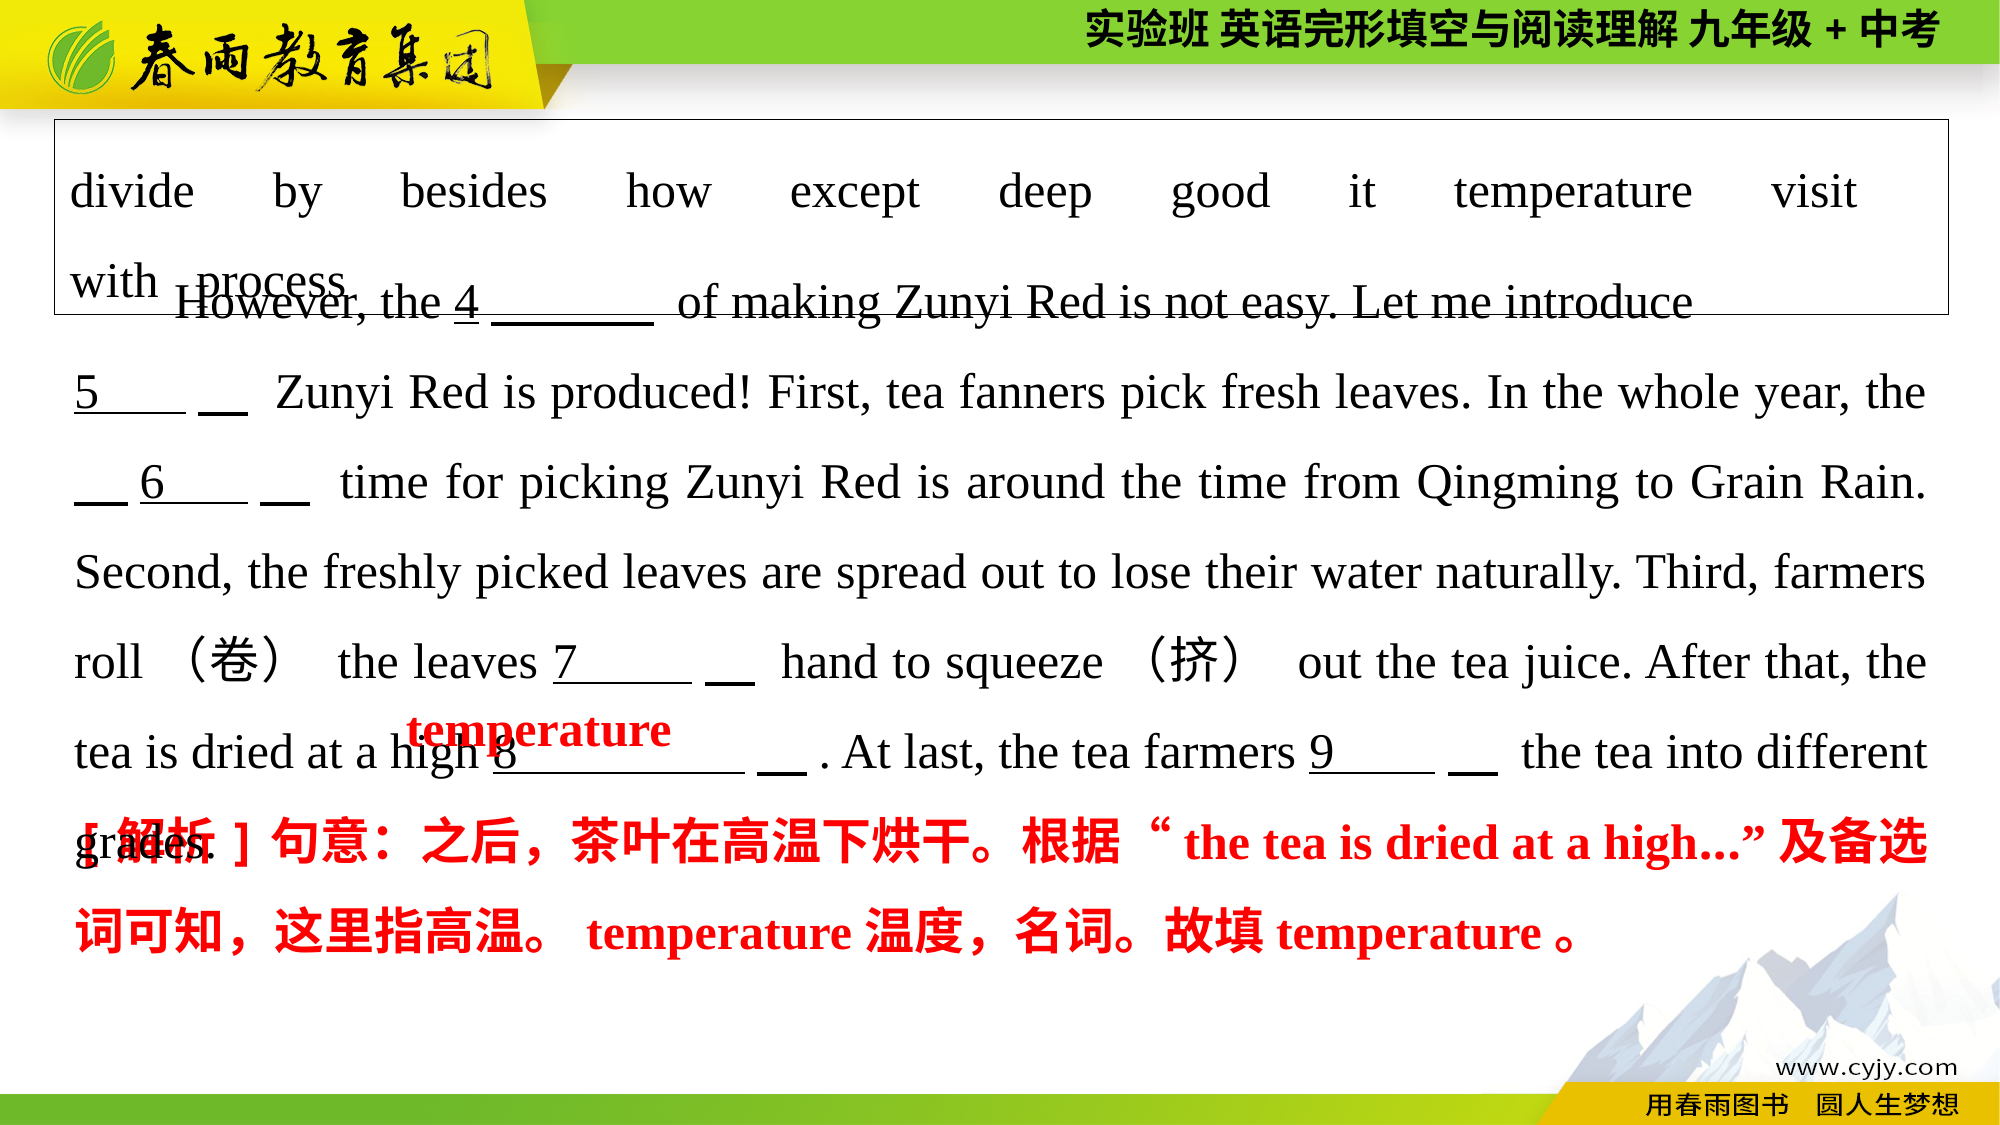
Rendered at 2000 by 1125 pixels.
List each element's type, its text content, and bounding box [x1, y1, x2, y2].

list However, the 4 of making Zunyi Red is not easy. Let me introduce 5 Zunyi Red is produced! First, tea fanners pick fresh leaves. In the whole year, the 6 time for picking Zunyi Red is around the time from Qingming to Grain Rain. Second, the freshly picked leaves are spread out to lose their water naturally. Third, farmers roll（卷） the leaves 7 hand to squeeze（挤） out the tea juice. After that, the tea is dried at a high 8 . At last, the tea farmers 9 the tea into different grades. [59, 315, 1944, 792]
text_box divide by besides how except deep good it temperature visit with process [54, 119, 1949, 315]
text_box [解析]句意：之后，茶叶在高温下烘干。根据“the tea is dried at a high...”及备选词可知，这里指高温。temperature温度，名词。故填temperature。 [59, 792, 1944, 967]
picture [0, 0, 2000, 1125]
text_box temperature [391, 688, 687, 764]
